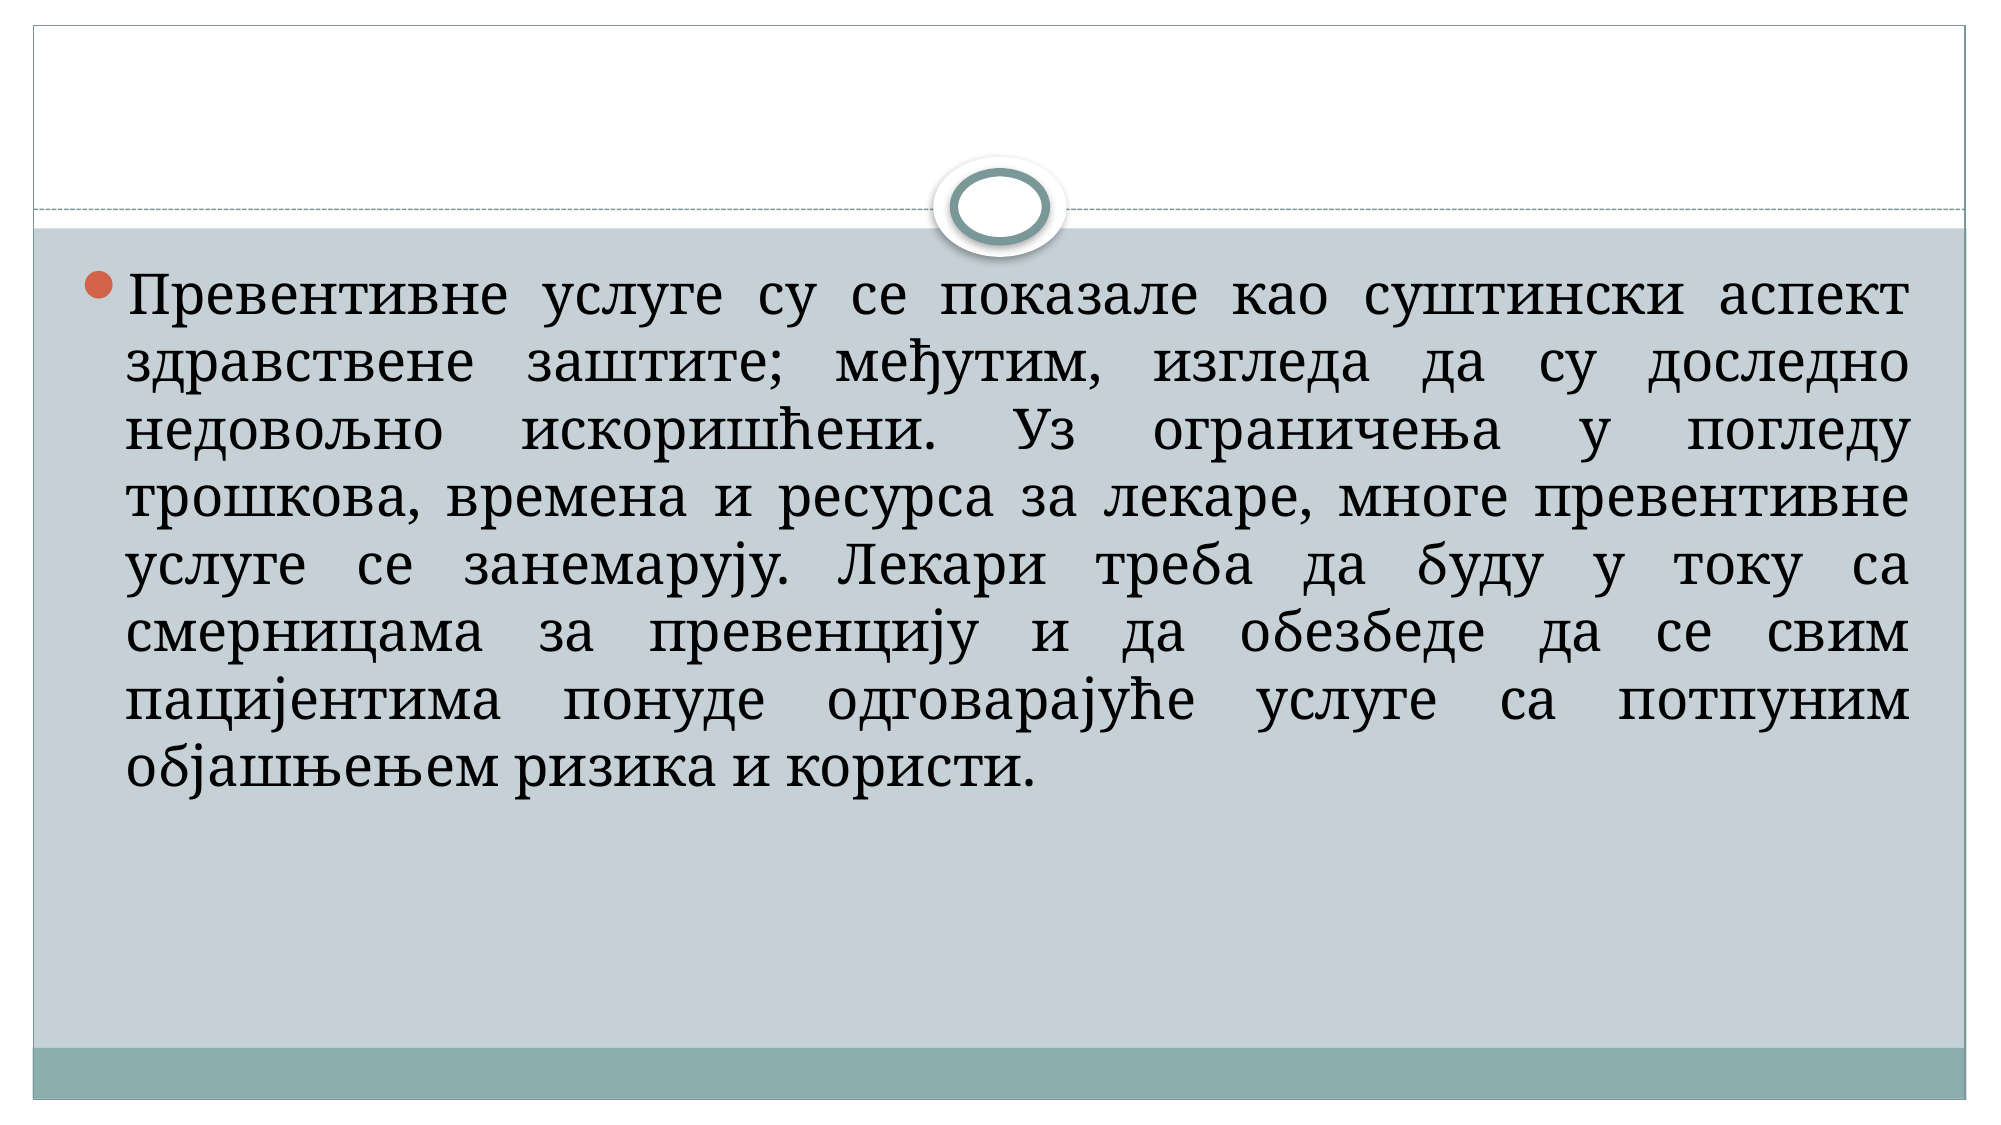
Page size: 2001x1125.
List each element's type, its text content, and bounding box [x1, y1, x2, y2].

list Превентивне услуге су се показале као суштински аспект здравствене заштите; међутим, изгледа да су доследно недовољно искоришћени. Уз ограничења у погледу трошкова, времена и ресурса за лекаре, многе превентивне услуге се занемарују. Лекари треба да буду у току са смерницама за превенцију и да обезбеде да се свим пацијентима понуде одговарајуће услуге са потпуним објашњењем ризика и користи. [66, 250, 1926, 1001]
